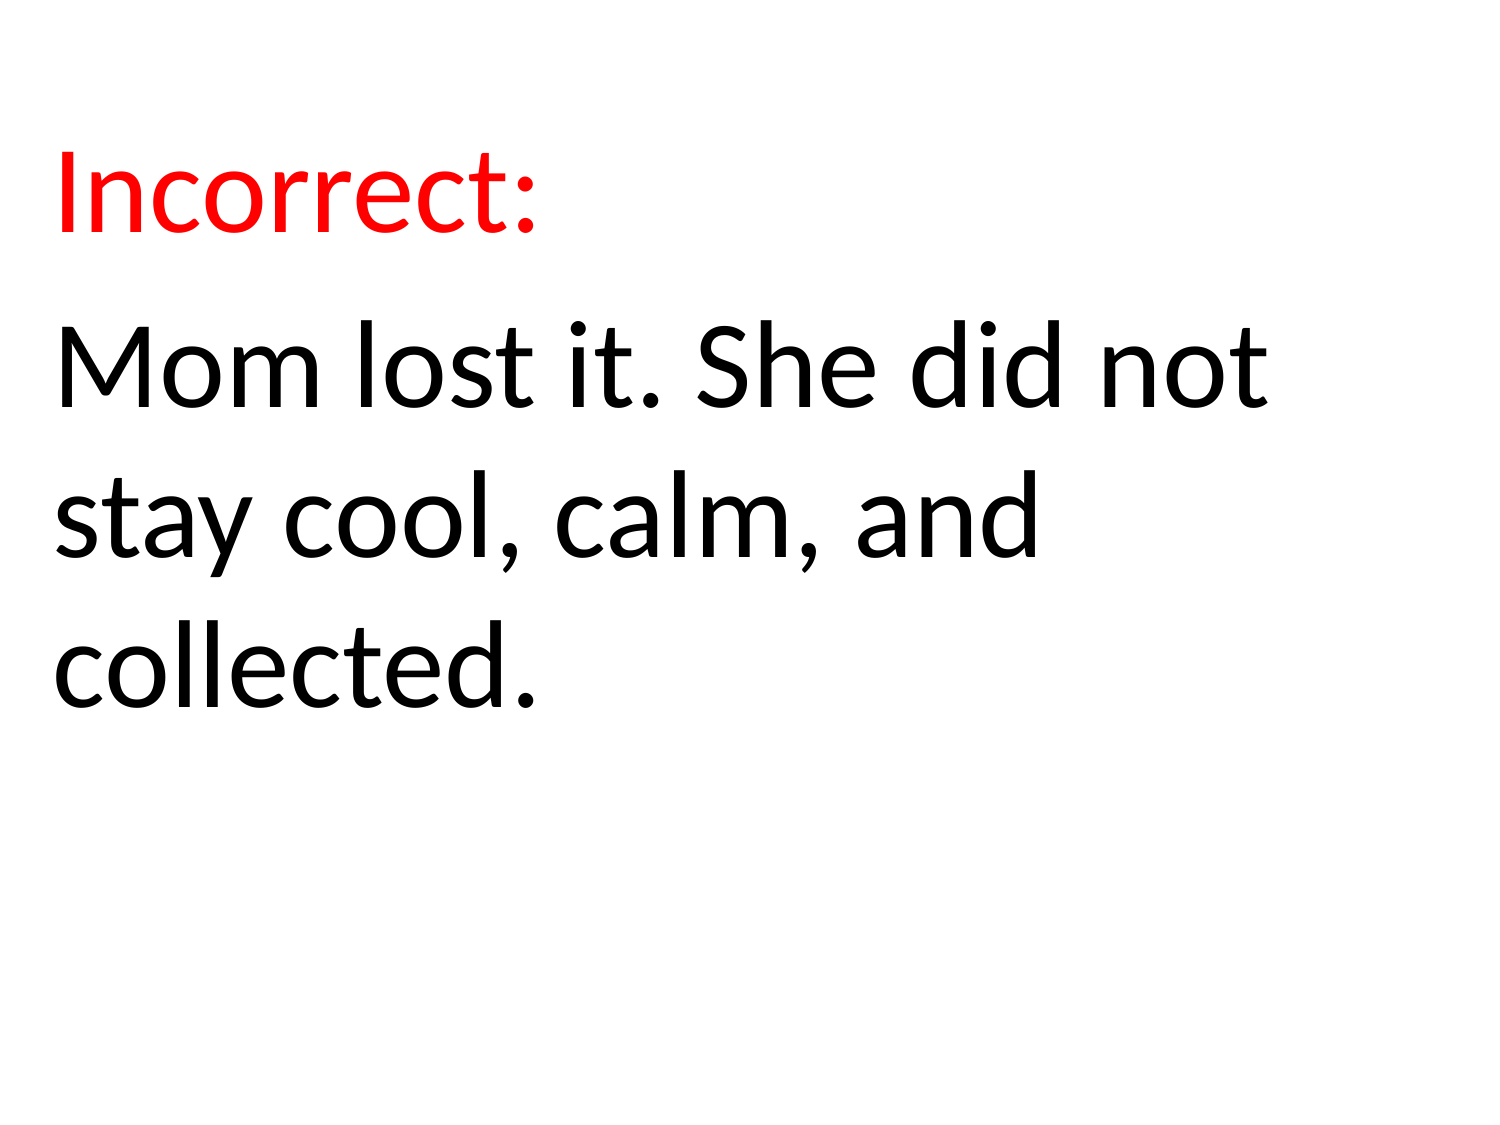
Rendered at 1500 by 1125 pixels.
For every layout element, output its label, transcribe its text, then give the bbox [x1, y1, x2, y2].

list Incorrect: Mom lost it. She did not stay cool, calm, and collected. [37, 99, 1438, 843]
